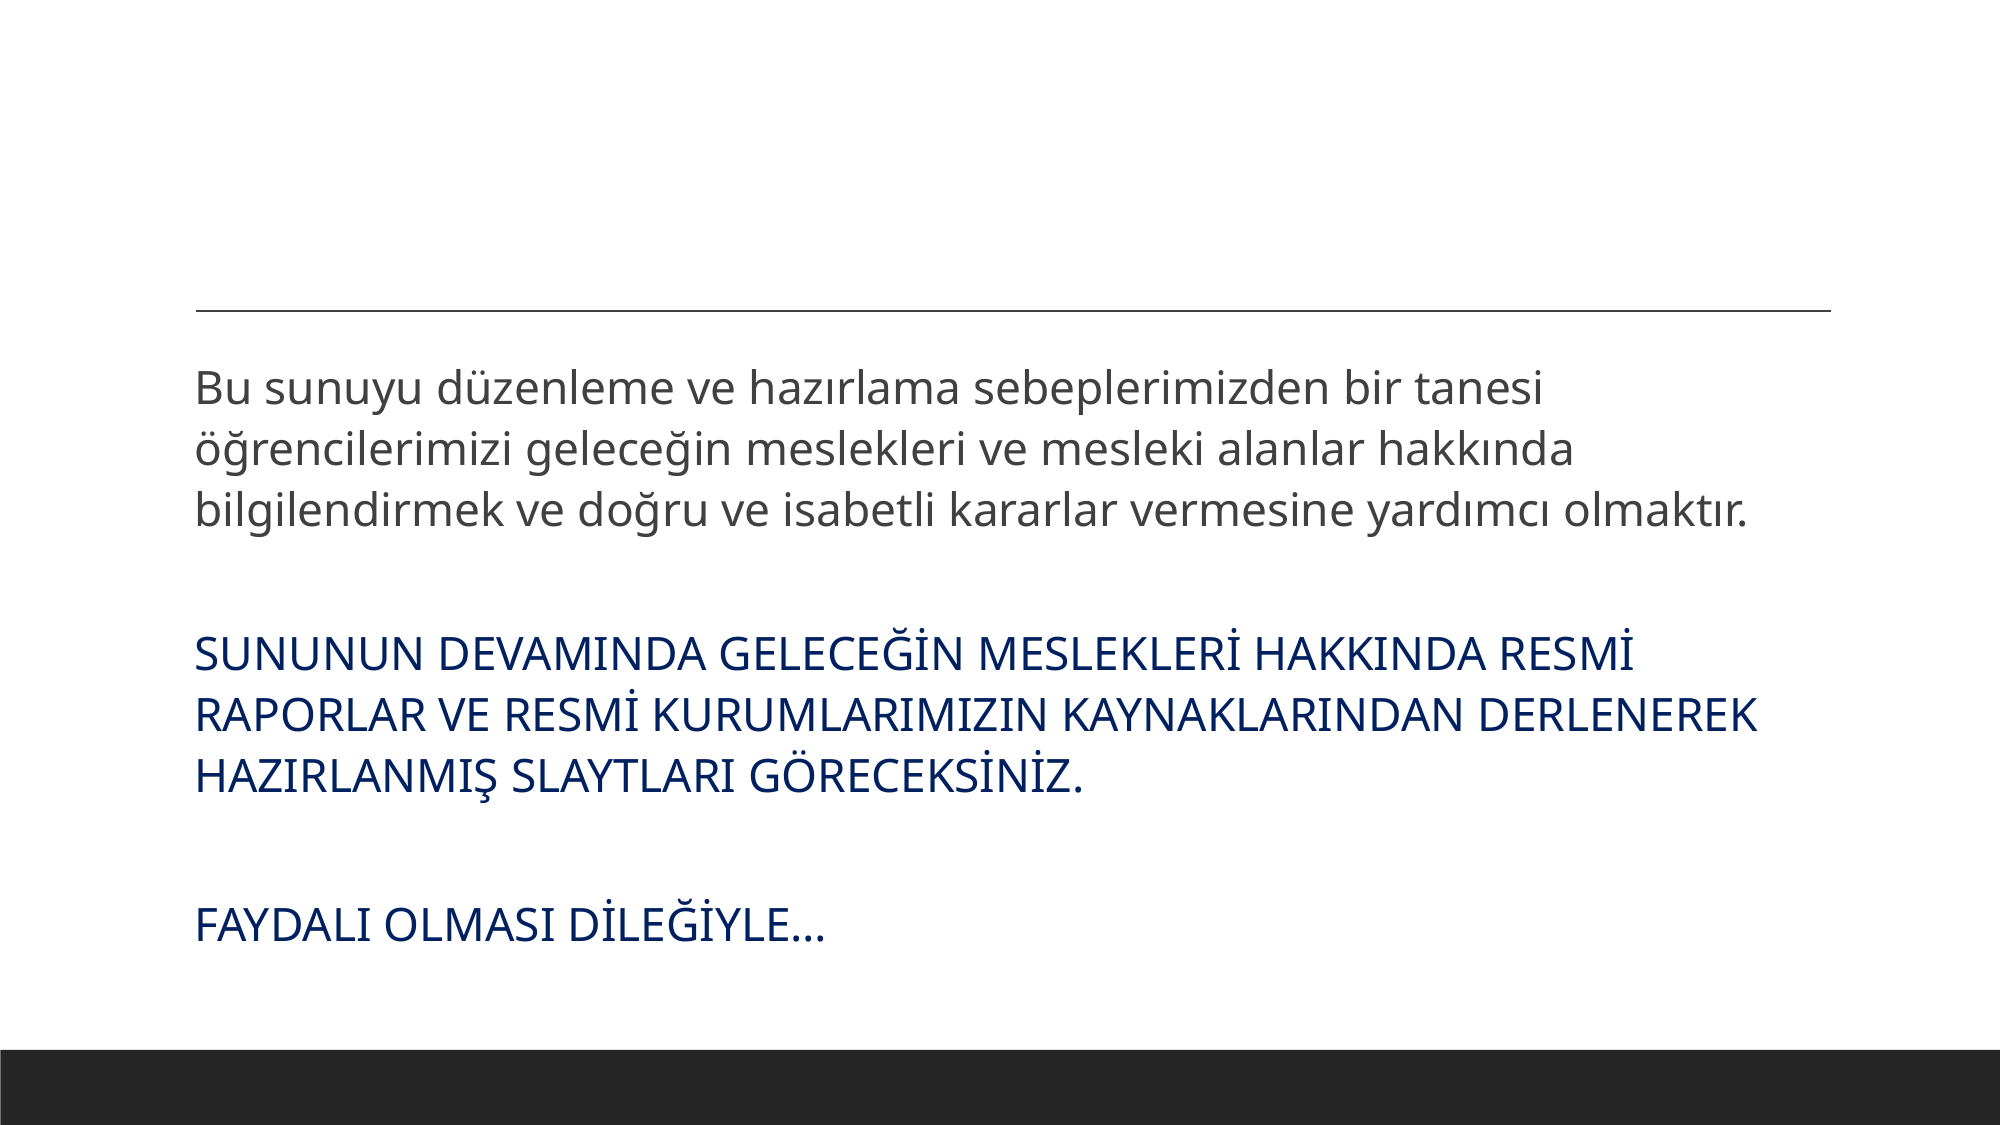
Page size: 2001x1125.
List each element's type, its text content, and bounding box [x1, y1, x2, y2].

list Bu sunuyu düzenleme ve hazırlama sebeplerimizden bir tanesi öğrencilerimizi geleceğin meslekleri ve mesleki alanlar hakkında bilgilendirmek ve doğru ve isabetli kararlar vermesine yardımcı olmaktır. SUNUNUN DEVAMINDA GELECEĞİN MESLEKLERİ HAKKINDA RESMİ RAPORLAR VE RESMİ KURUMLARIMIZIN KAYNAKLARINDAN DERLENEREK HAZIRLANMIŞ SLAYTLARI GÖRECEKSİNİZ. FAYDALI OLMASI DİLEĞİYLE… [180, 345, 1830, 963]
